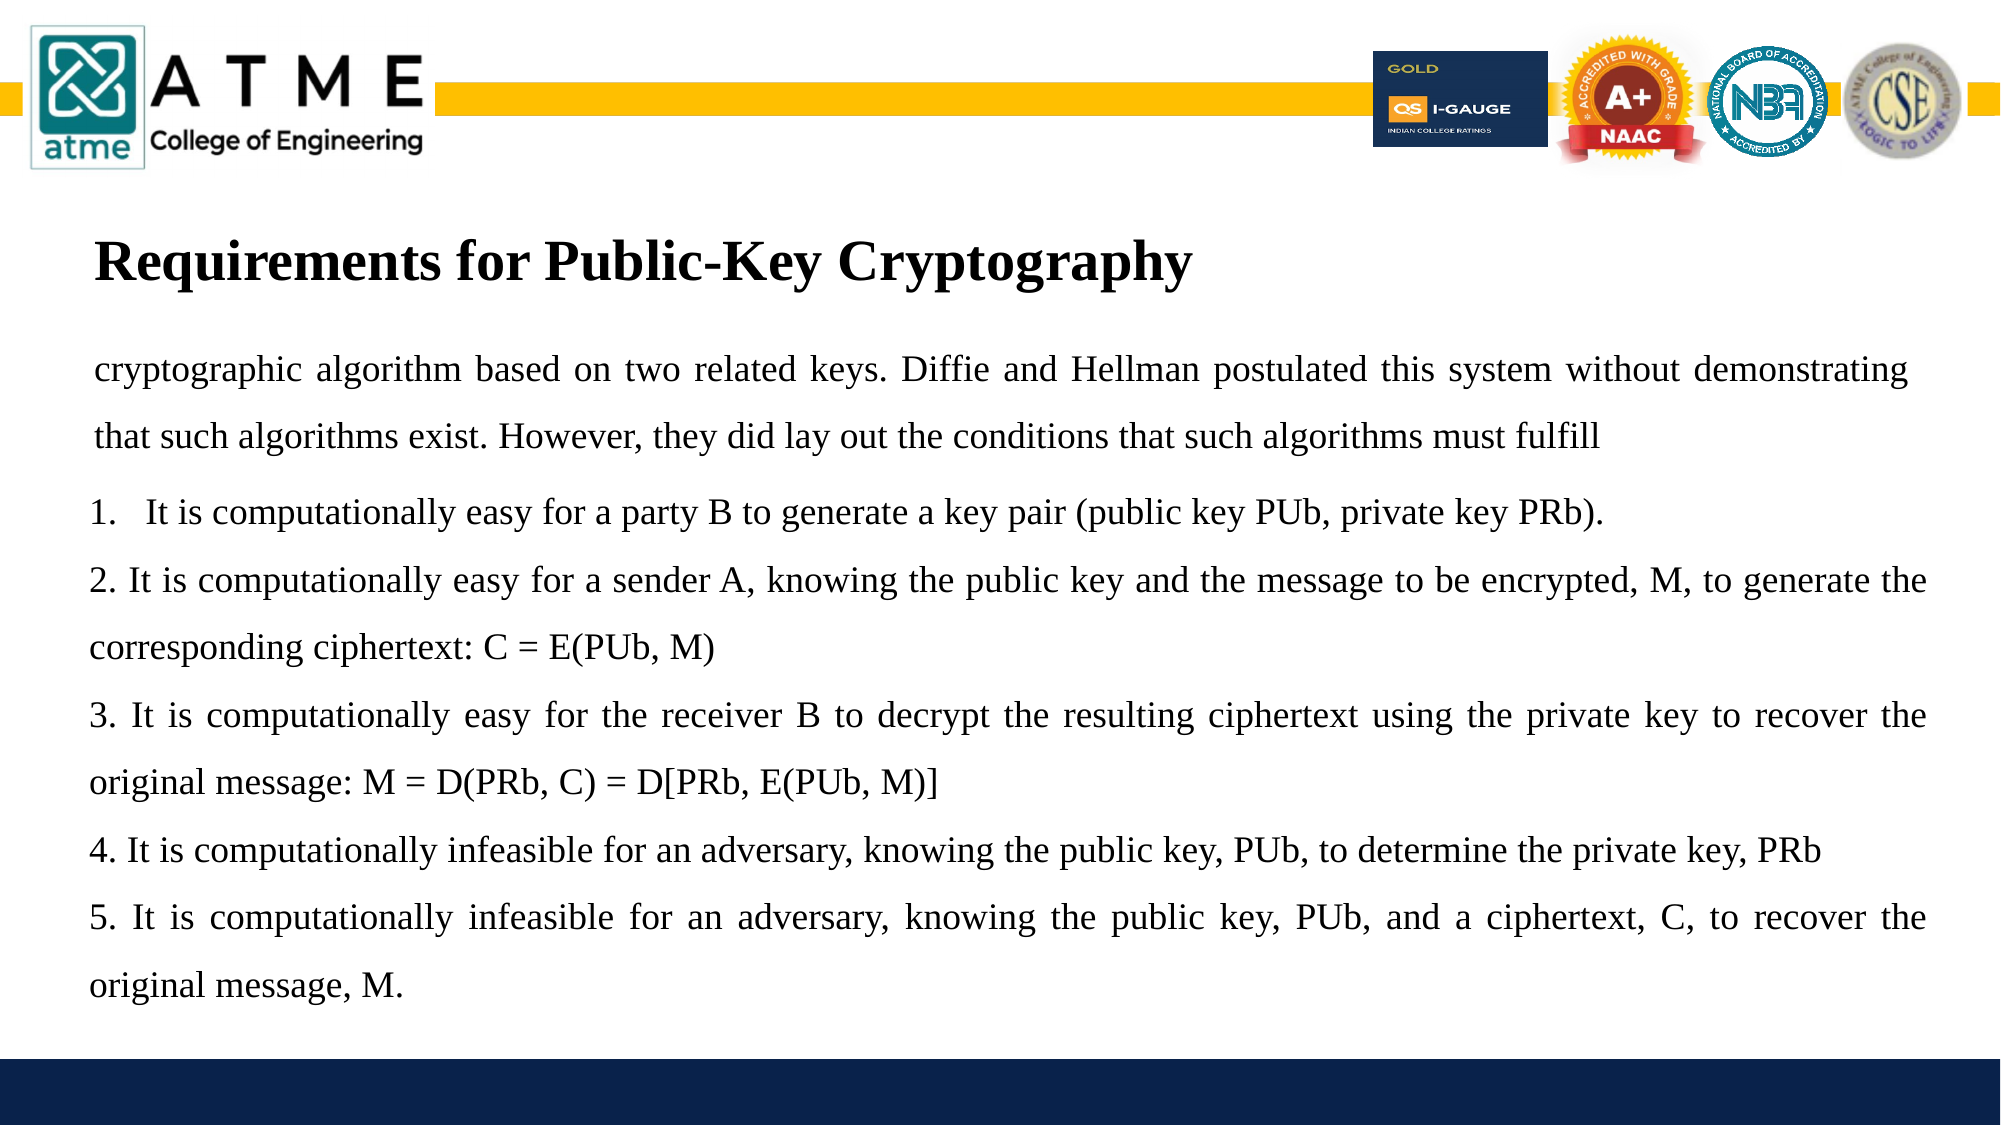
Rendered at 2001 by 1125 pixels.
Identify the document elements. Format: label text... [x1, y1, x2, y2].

text_box It is computationally easy for a party B to generate a key pair (public key PUb, private key PRb). 2. It is computationally easy for a sender A, knowing the public key and the message to be encrypted, M, to generate the corresponding ciphertext: C = E(PUb, M) 3. It is computationally easy for the receiver B to decrypt the resulting ciphertext using the private key to recover the original message: M = D(PRb, C) = D[PRb, E(PUb, M)] 4. It is computationally infeasible for an adversary, knowing the public key, PUb, to determine the private key, PRb 5. It is computationally infeasible for an adversary, knowing the public key, PUb, and a ciphertext, C, to recover the original message, M. [74, 457, 1945, 1013]
picture [1373, 20, 1828, 180]
picture [22, 15, 435, 178]
text_box Requirements for Public-Key Cryptography [79, 214, 1281, 300]
picture [1840, 26, 1968, 176]
picture [0, 1059, 2001, 1125]
text_box cryptographic algorithm based on two related keys. Diffie and Hellman postulated this system without demonstrating that such algorithms exist. However, they did lay out the conditions that such algorithms must fulfill [79, 314, 1926, 457]
